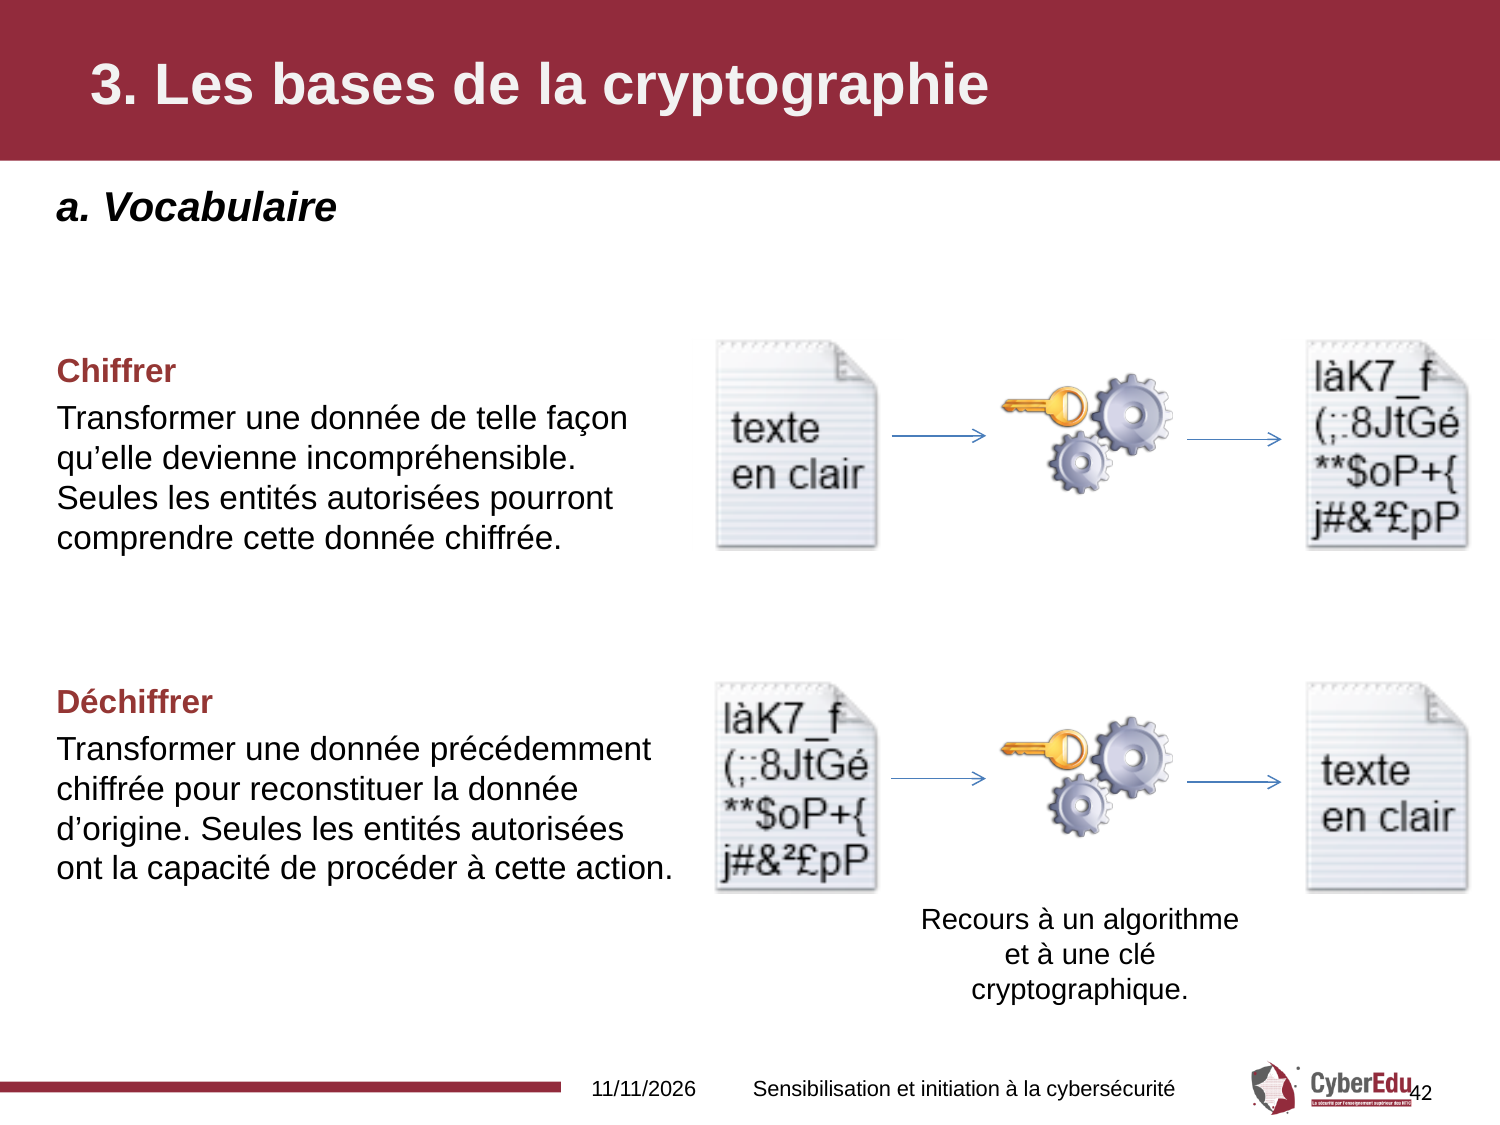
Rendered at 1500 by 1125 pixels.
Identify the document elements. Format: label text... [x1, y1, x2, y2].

picture [690, 680, 904, 894]
picture [690, 337, 904, 551]
picture [999, 360, 1176, 501]
picture [1281, 680, 1495, 894]
text_box Recours à un algorithme et à une clé cryptographique. [903, 893, 1258, 993]
picture [1281, 337, 1495, 551]
footer Sensibilisation et initiation à la cybersécurité [738, 1057, 1236, 1118]
text_box Déchiffrer Transformer une donnée précédemment chiffrée pour reconstituer la donnée d’origine. Seules les entités autorisées ont la capacité de procéder à cette action. [41, 672, 691, 929]
text_box Chiffrer Transformer une donnée de telle façon qu’elle devienne incompréhensible. Seules les entités autorisées pourront comprendre cette donnée chiffrée. [41, 342, 692, 598]
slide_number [561, 1057, 727, 1118]
picture [1246, 1060, 1412, 1115]
picture [998, 702, 1176, 844]
title 3. Les bases de la cryptographie [75, 1, 1425, 161]
text_box a. Vocabulaire [41, 172, 1471, 268]
